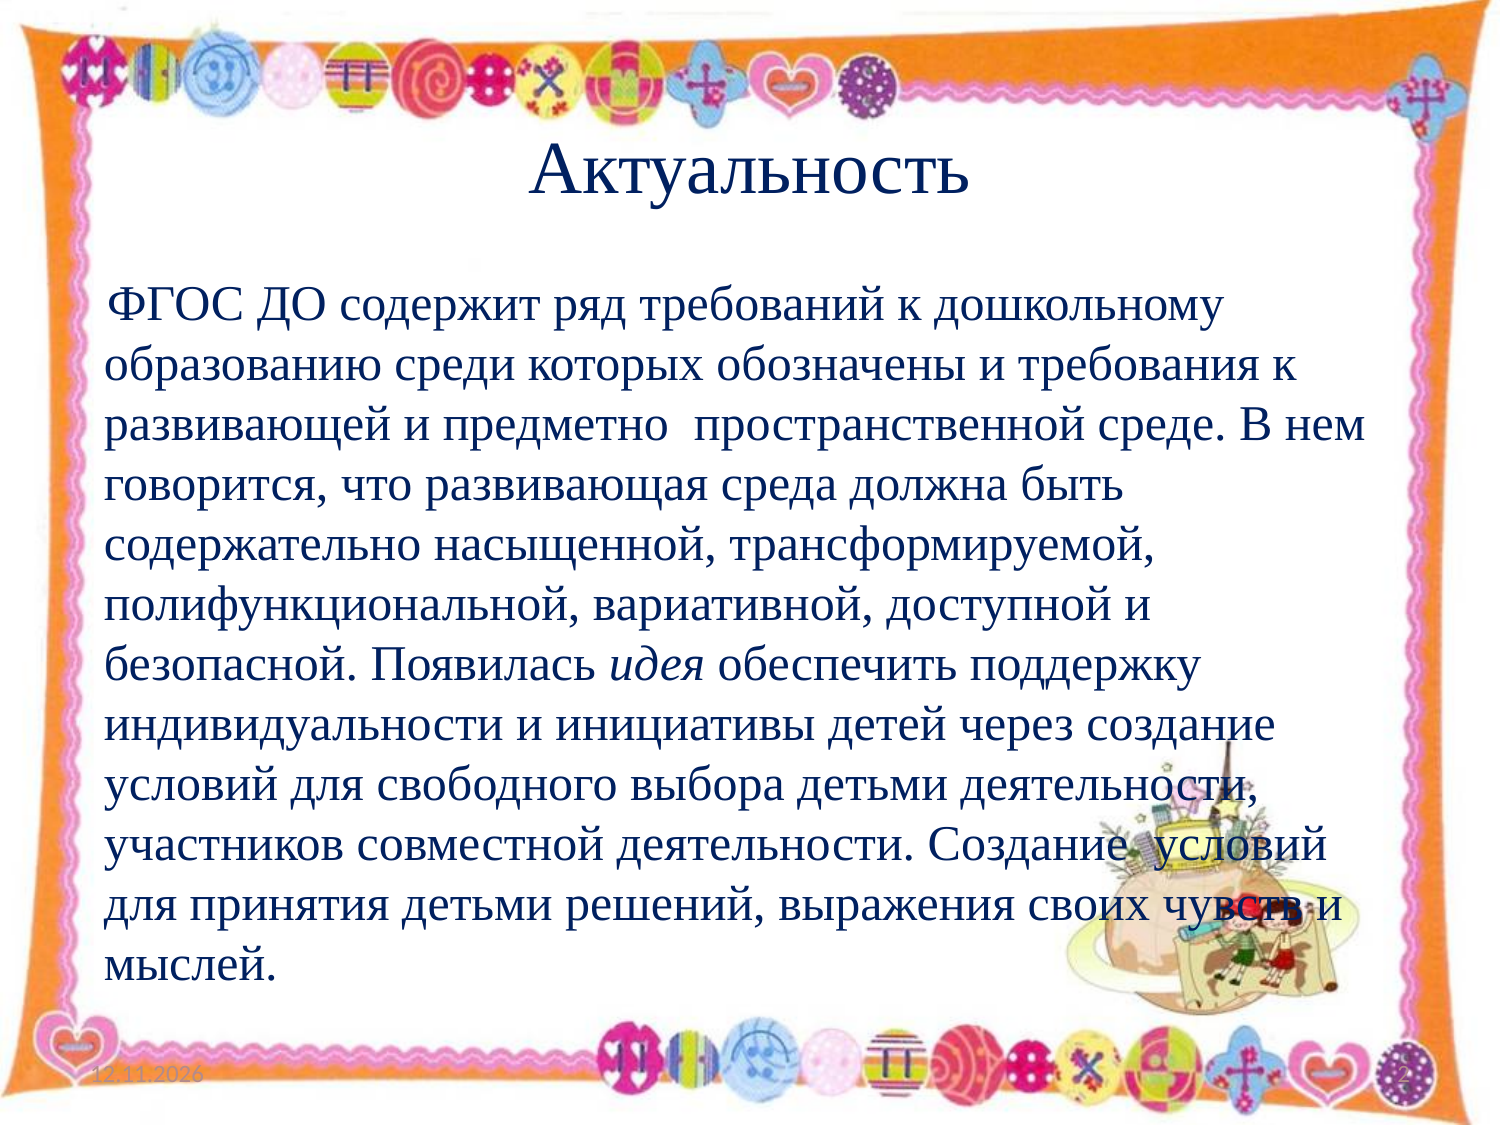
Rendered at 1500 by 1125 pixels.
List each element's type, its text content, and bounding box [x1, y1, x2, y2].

list ФГОС ДО содержит ряд требований к дошкольному образованию среди которых обозначены и требования к развивающей и предметно пространственной среде. В нем говорится, что развивающая среда должна быть содержательно насыщенной, трансформируемой, полифункциональной, вариативной, доступной и безопасной. Появилась идея обеспечить поддержку индивидуальности и инициативы детей через создание условий для свободного выбора детьми деятельности, участников совместной деятельности. Создание условий для принятия детьми решений, выражения своих чувств и мыслей. [74, 262, 1426, 1006]
title Актуальность [74, 93, 1426, 233]
slide_number 2 [1074, 1042, 1425, 1103]
picture [0, 0, 1500, 1125]
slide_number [75, 1042, 425, 1103]
